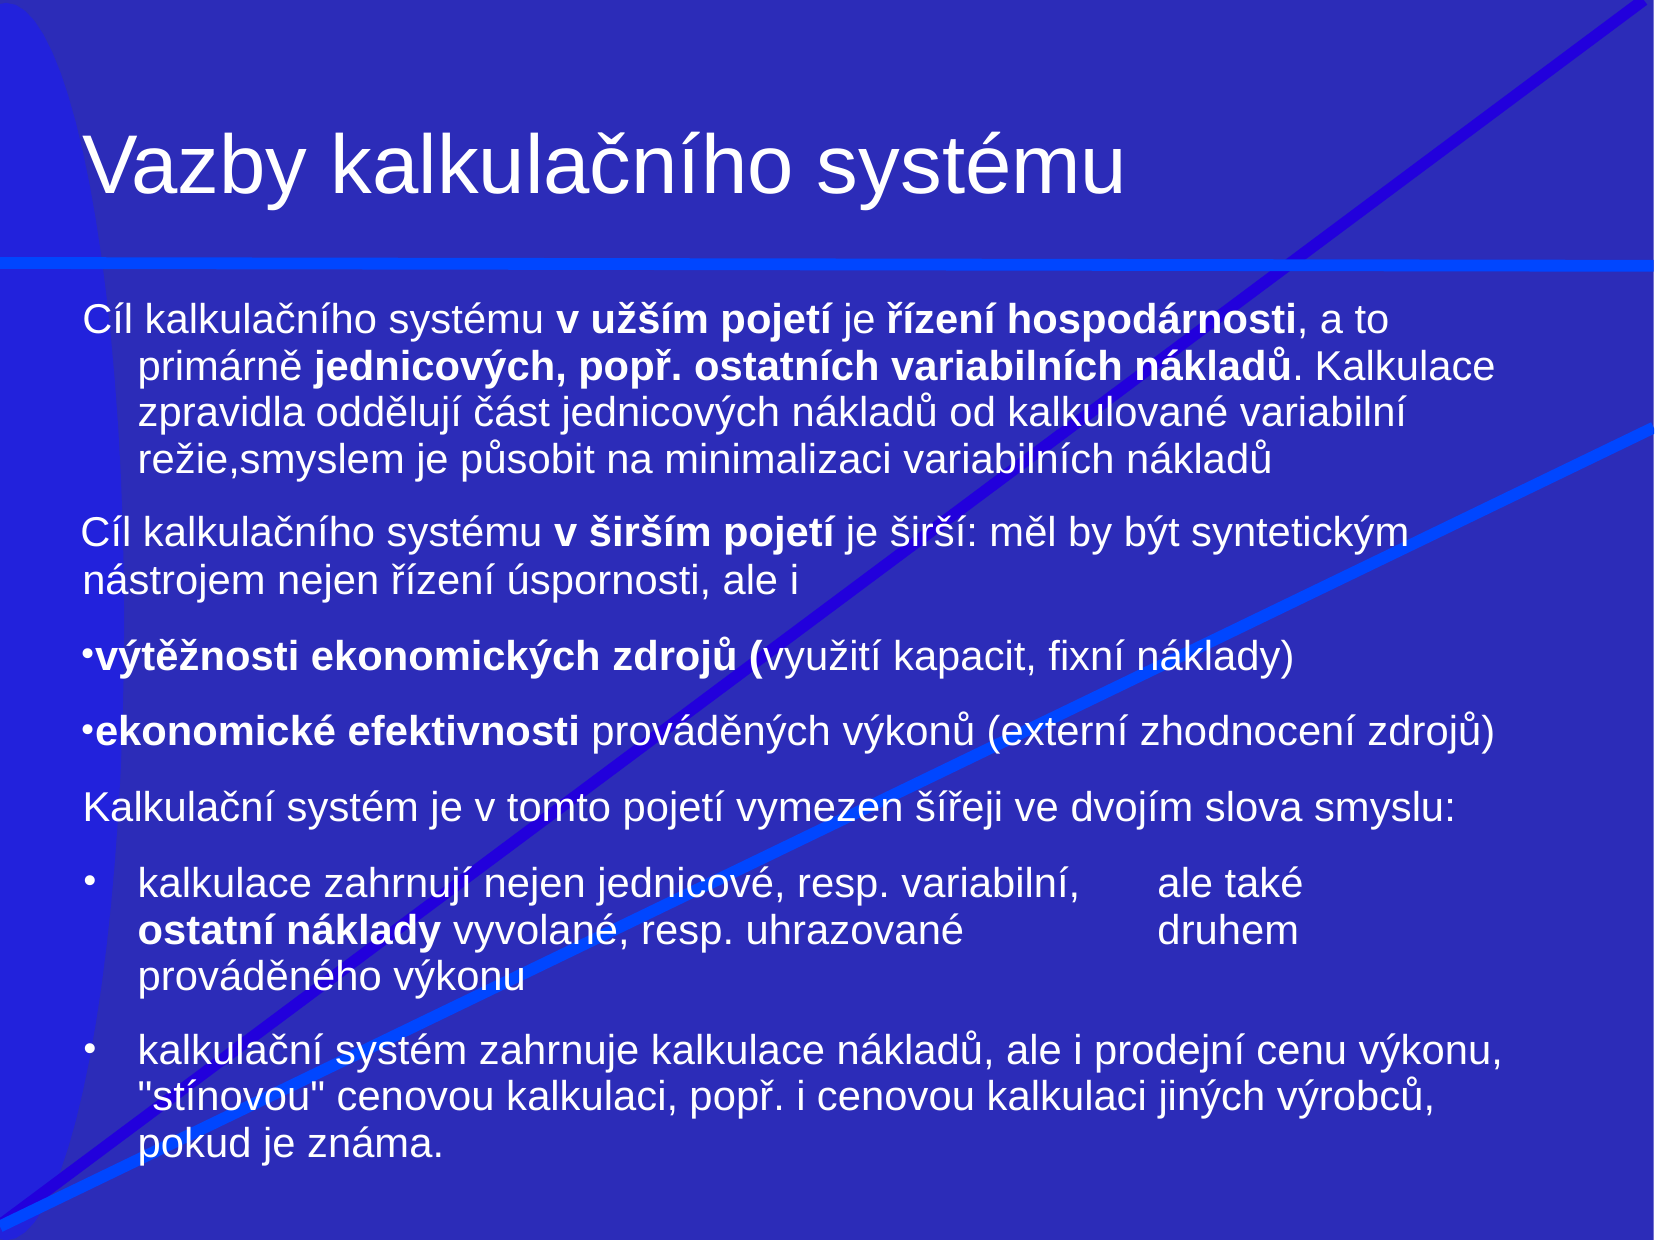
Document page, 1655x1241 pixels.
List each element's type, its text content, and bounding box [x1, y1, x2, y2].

title Vazby kalkulačního systému [80, 110, 1574, 318]
text_box Cíl kalkulačního systému v užším pojetí je řízení hospodárnosti, a to primárně jednicových, popř. ostatních variabilních nákladů. Kalkulace zpravidla oddělují část jednicových nákladů od kalkulované variabilní režie,smyslem je působit na minimalizaci variabilních nákladů Cíl kalkulačního systému v širším pojetí je širší: měl by být syntetickým nástrojem nejen řízení úspornosti, ale i výtěžnosti ekonomických zdrojů (využití kapacit, fixní náklady) ekonomické efektivnosti prováděných výkonů (externí zhodnocení zdrojů) Kalkulační systém je v tomto pojetí vymezen šířeji ve dvojím slova smyslu: kalkulace zahrnují nejen jednicové, resp. variabilní, ale také ostatní náklady vyvolané, resp. uhrazované druhem prováděného výkonu kalkulační systém zahrnuje kalkulace nákladů, ale i prodejní cenu výkonu, "stínovou" cenovou kalkulaci, popř. i cenovou kalkulaci jiných výrobců, pokud je známa. [80, 295, 1566, 1167]
